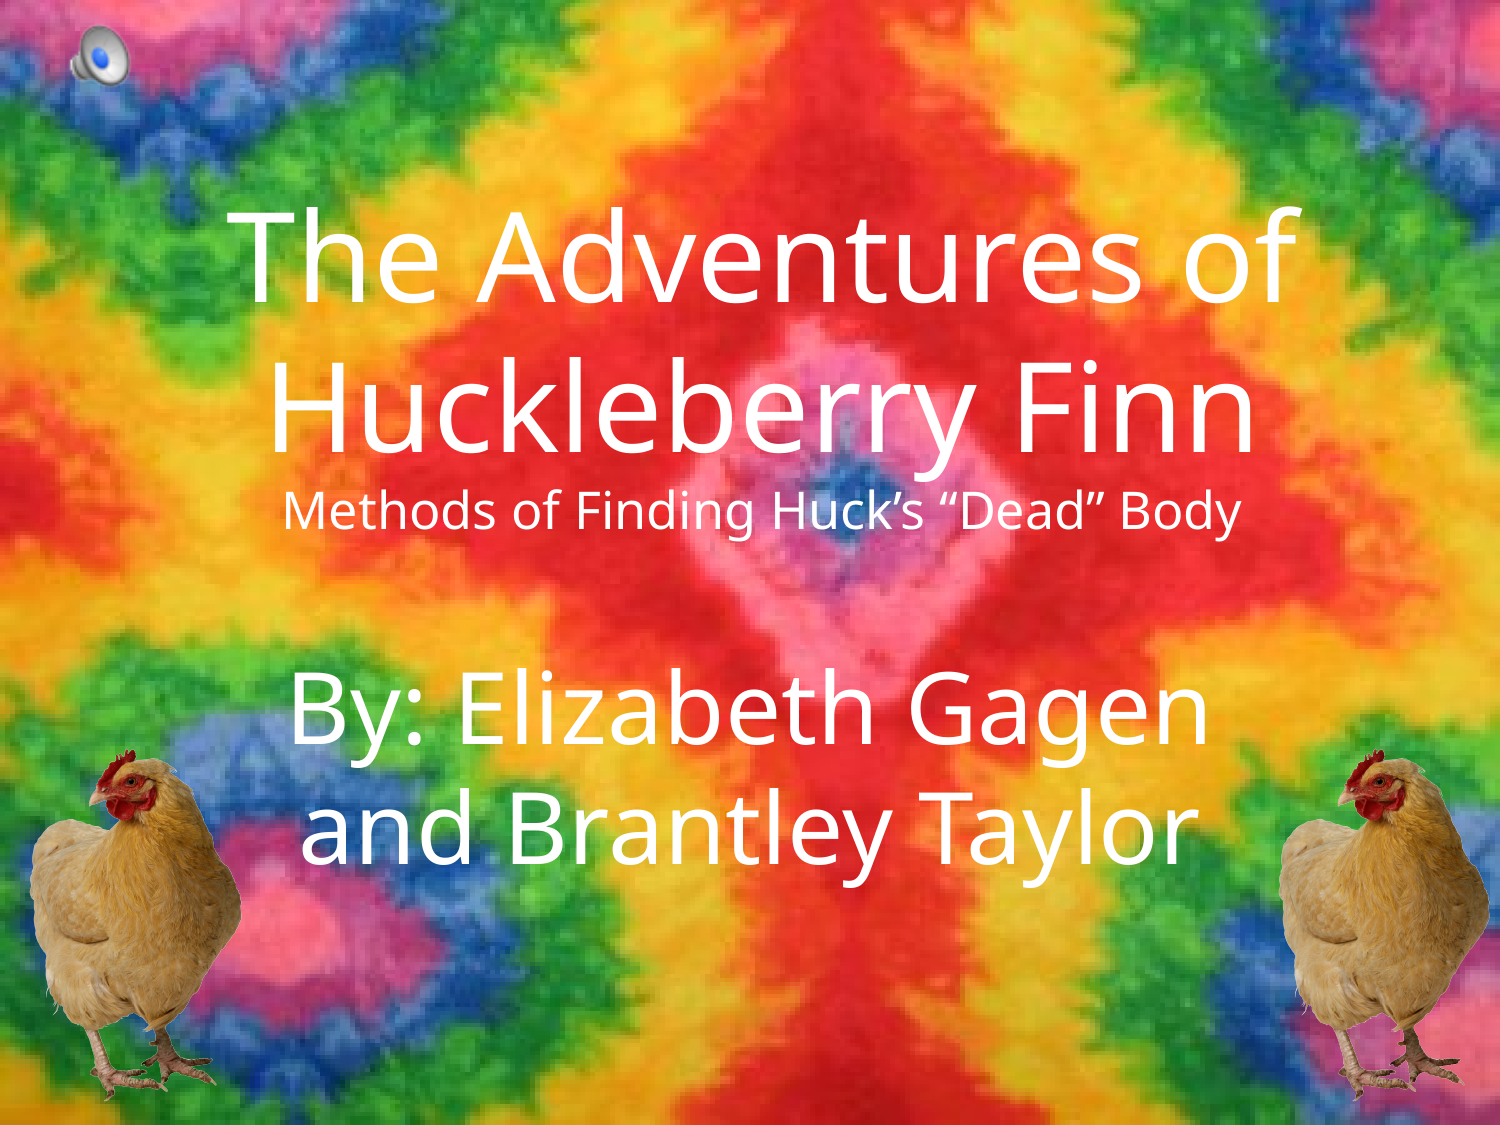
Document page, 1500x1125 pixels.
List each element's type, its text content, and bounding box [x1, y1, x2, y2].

title The Adventures of Huckleberry Finn Methods of Finding Huck’s “Dead” Body [125, 237, 1400, 480]
picture [0, 0, 1500, 1125]
subtitle By: Elizabeth Gagen and Brantley Taylor [225, 637, 1275, 925]
